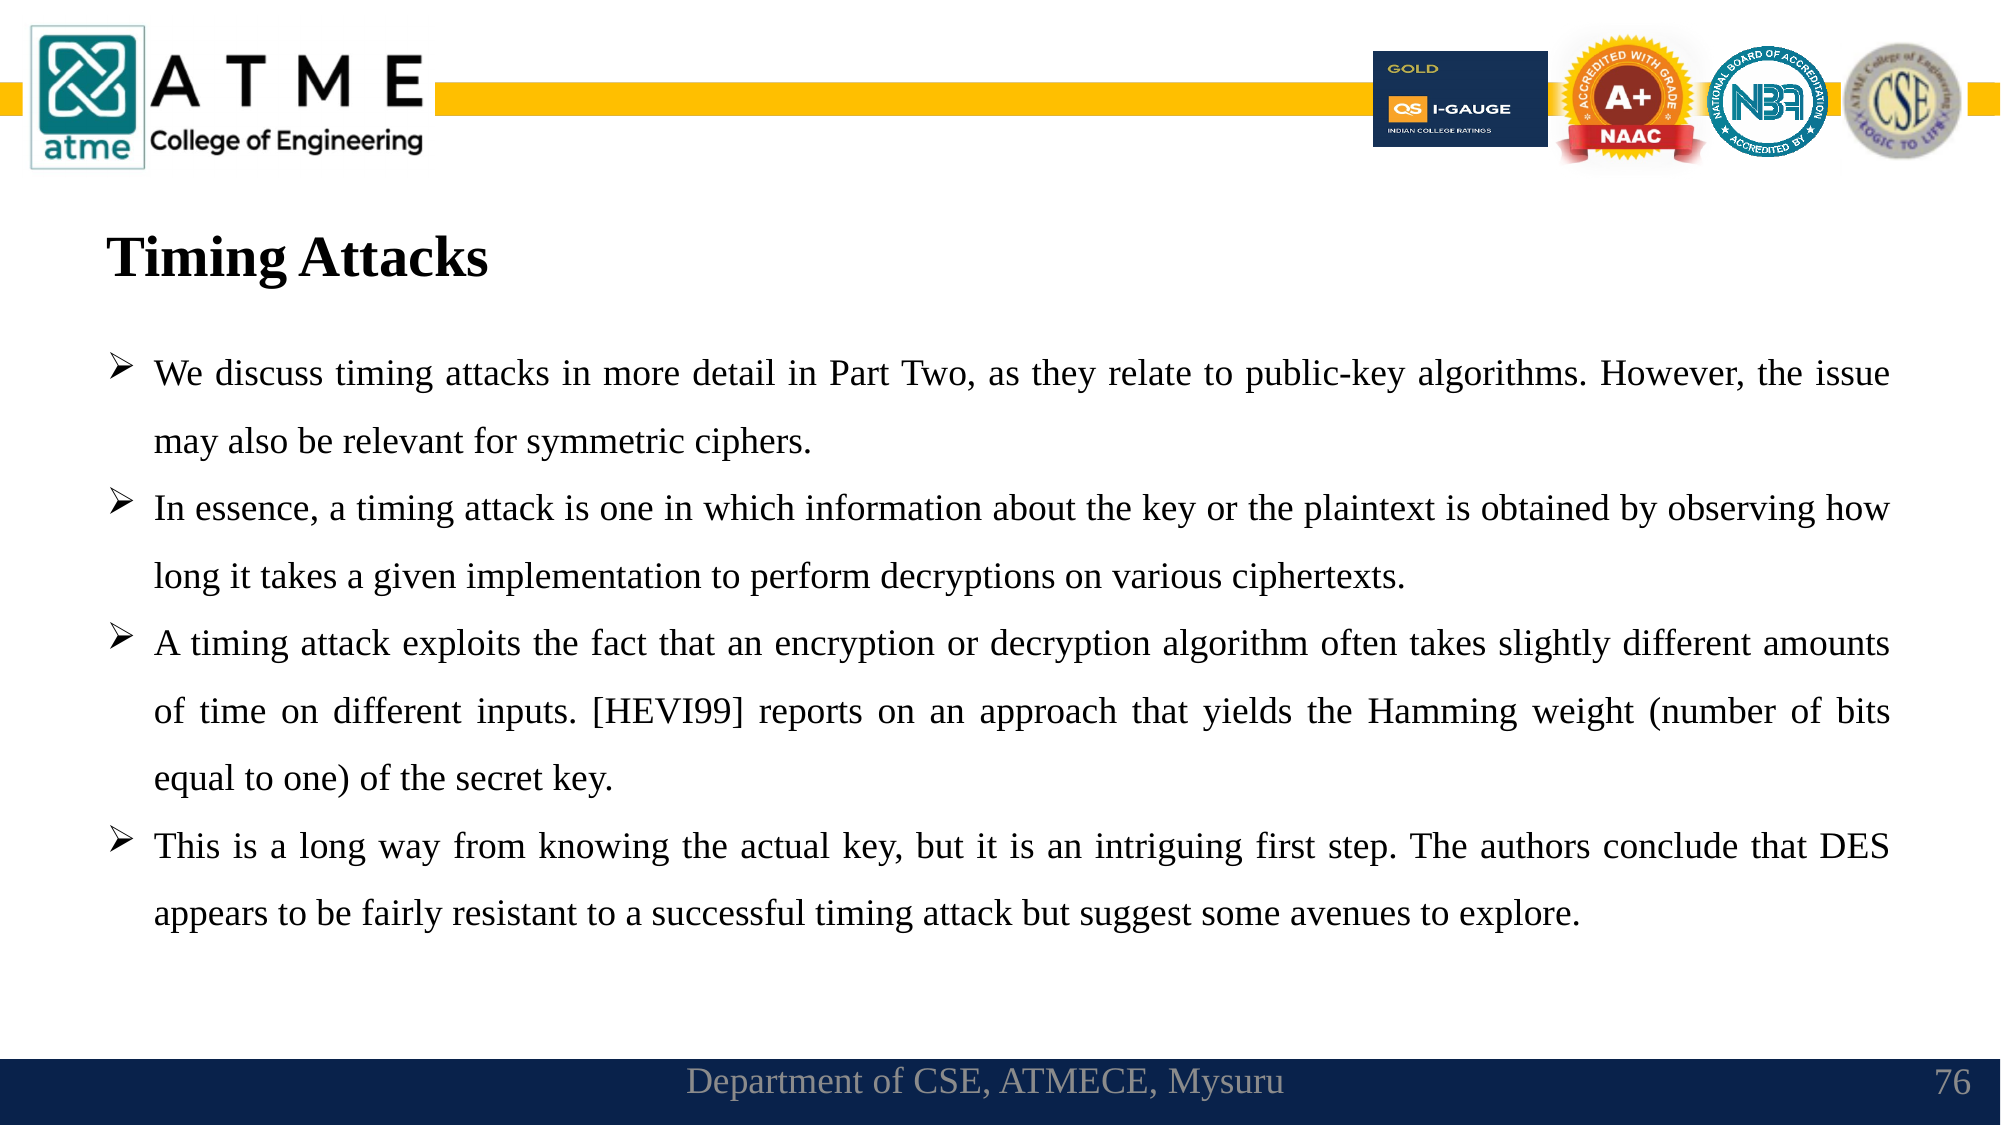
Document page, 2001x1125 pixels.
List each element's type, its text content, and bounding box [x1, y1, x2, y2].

picture [0, 1059, 2001, 1125]
text_box Timing Attacks [92, 210, 1093, 296]
footer Department of CSE, ATMECE, Mysuru [501, 1056, 1470, 1102]
picture [22, 15, 435, 178]
text_box We discuss timing attacks in more detail in Part Two, as they relate to public-key algorithms. However, the issue may also be relevant for symmetric ciphers. In essence, a timing attack is one in which information about the key or the plaintext is obtained by observing how long it takes a given implementation to perform decryptions on various ciphertexts. A timing attack exploits the fact that an encryption or decryption algorithm often takes slightly different amounts of time on different inputs. [HEVI99] reports on an approach that yields the Hamming weight (number of bits equal to one) of the secret key. This is a long way from knowing the actual key, but it is an intriguing first step. The authors conclude that DES appears to be fairly resistant to a successful timing attack but suggest some avenues to explore. [92, 318, 1908, 941]
slide_number 76 [1511, 1057, 1972, 1103]
picture [1840, 26, 1968, 176]
picture [1373, 20, 1828, 180]
